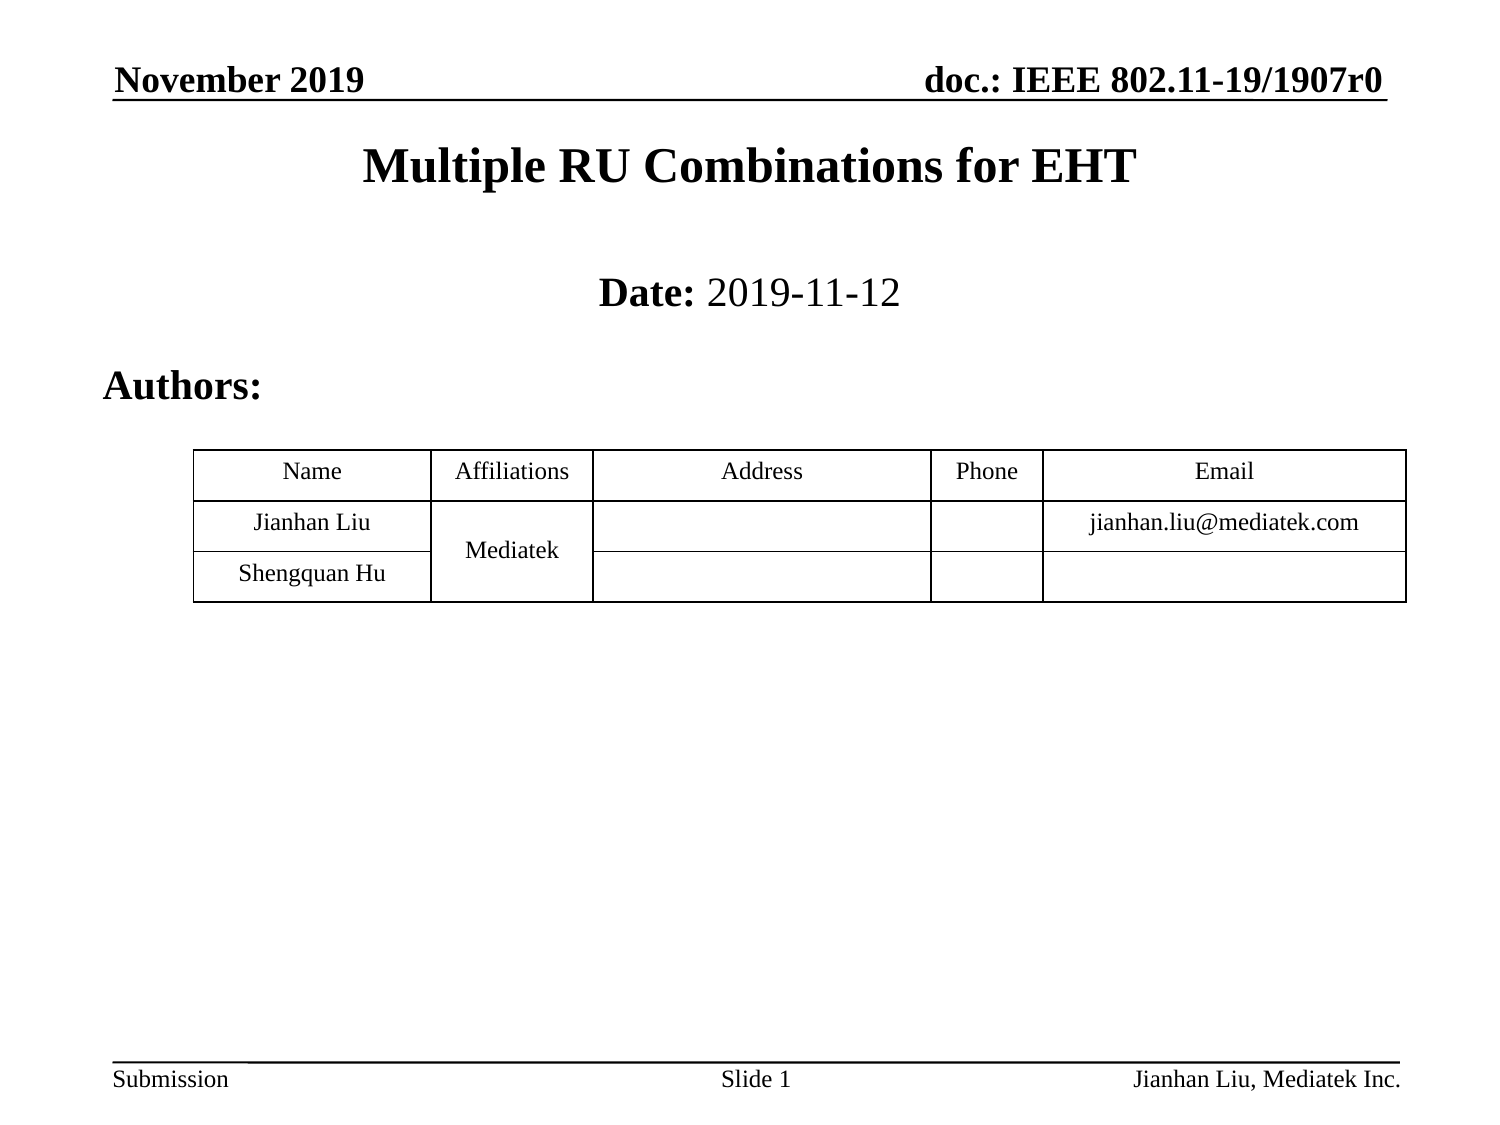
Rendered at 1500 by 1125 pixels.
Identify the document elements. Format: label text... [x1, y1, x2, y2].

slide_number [114, 54, 368, 101]
table_header Name [194, 451, 430, 500]
table_cell jianhan.liu@mediatek.com [1044, 502, 1405, 551]
title Multiple RU Combinations for EHT [112, 112, 1388, 213]
table_cell [932, 552, 1042, 601]
slide_number Slide 1 [712, 1061, 800, 1093]
table_cell [594, 552, 930, 601]
table_header Affiliations [432, 451, 592, 500]
table_cell [932, 502, 1042, 551]
table_cell Jianhan Liu [194, 502, 430, 551]
table_cell [1044, 552, 1405, 601]
table_cell Mediatek [432, 502, 592, 601]
table_header Phone [932, 451, 1042, 500]
text_box Authors: [87, 349, 325, 413]
table_cell [594, 502, 930, 551]
table_header Email [1044, 451, 1405, 500]
table_header Address [594, 451, 930, 500]
table_cell Shengquan Hu [194, 552, 430, 601]
text_box Date: 2019-11-12 [112, 257, 1388, 320]
footer Jianhan Liu, Mediatek Inc. [1129, 1061, 1402, 1093]
